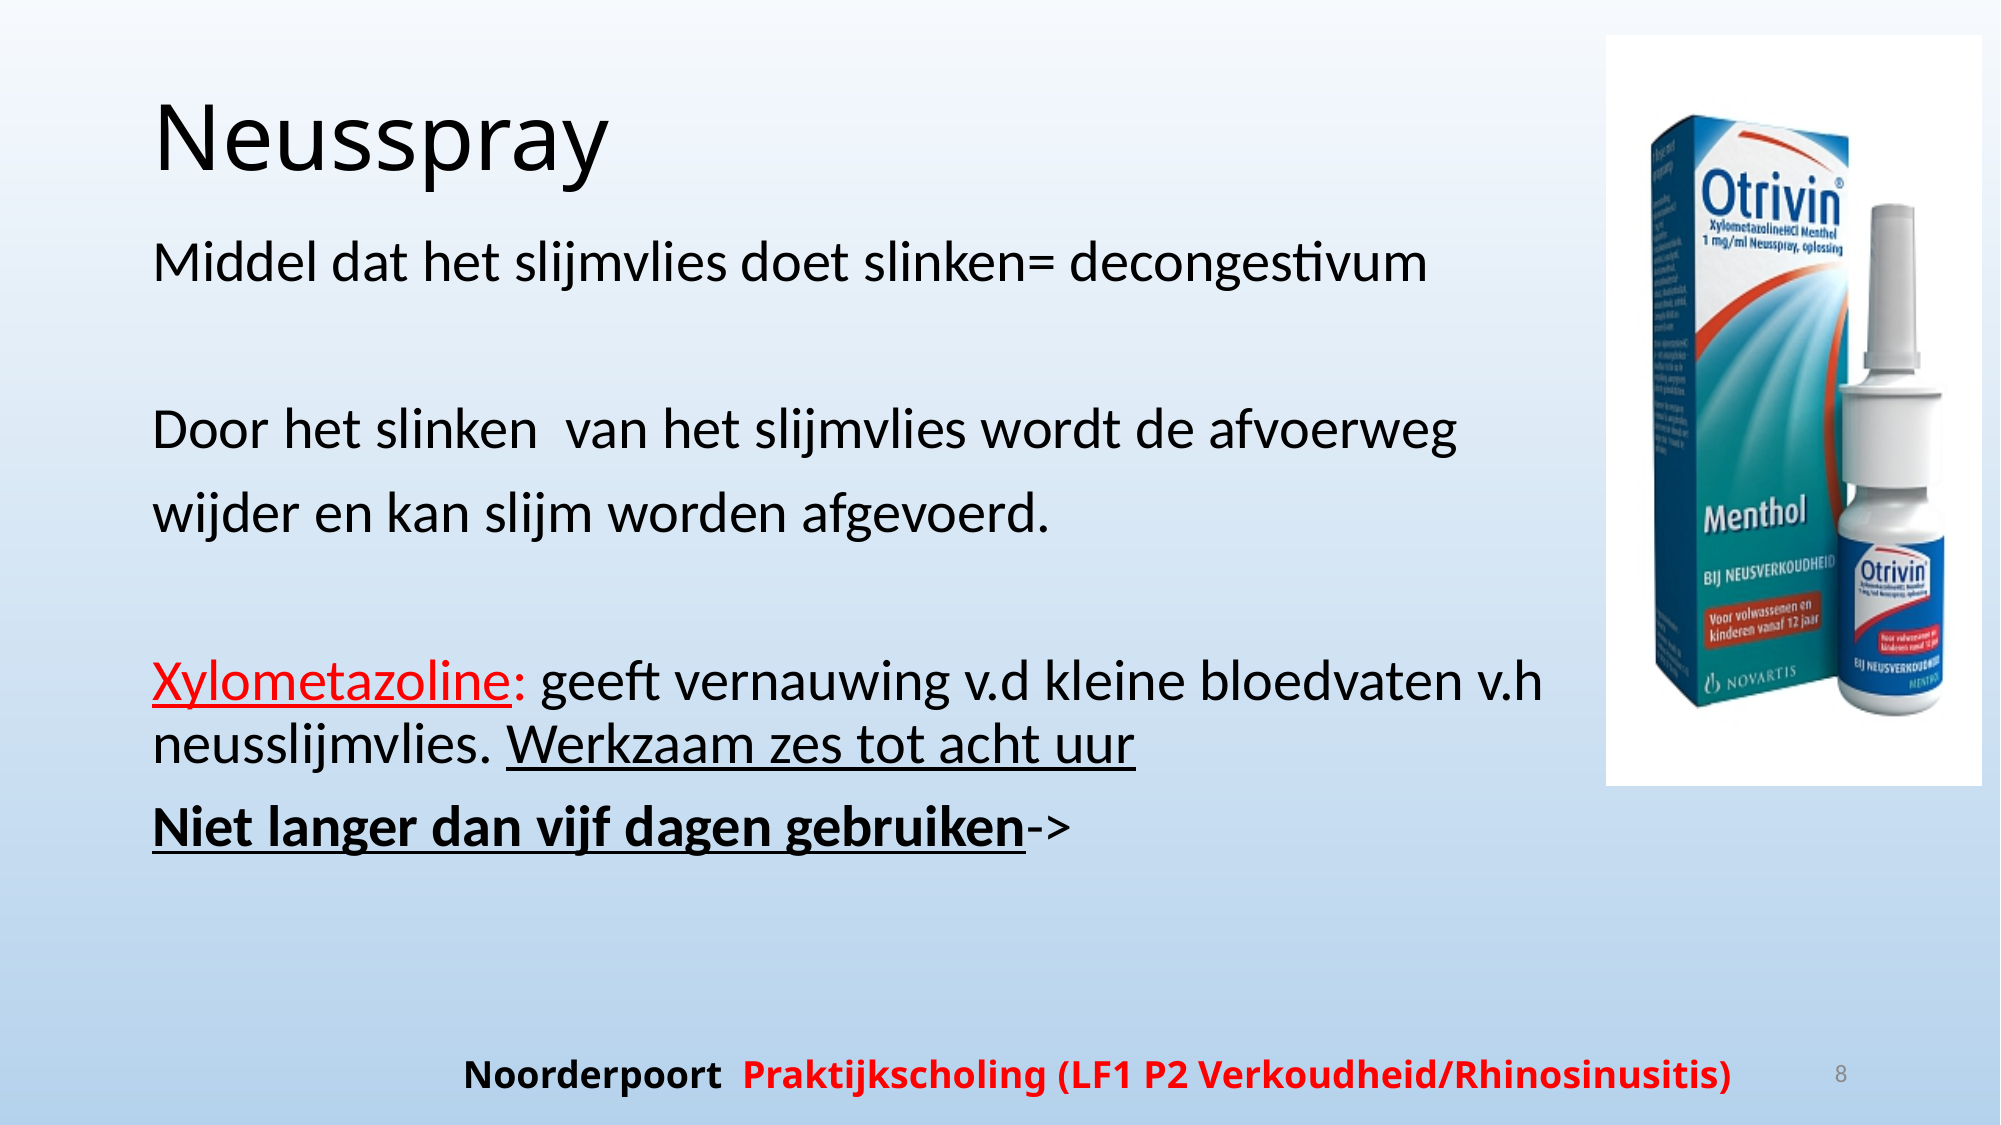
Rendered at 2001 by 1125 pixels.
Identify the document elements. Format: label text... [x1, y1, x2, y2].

text_box Noorderpoort Praktijkscholing (LF1 P2 Verkoudheid/Rhinosinusitis) [448, 1043, 1787, 1104]
list Middel dat het slijmvlies doet slinken= decongestivum Door het slinken van het slijmvlies wordt de afvoerweg wijder en kan slijm worden afgevoerd. Xylometazoline: geeft vernauwing v.d kleine bloedvaten v.h neusslijmvlies. Werkzaam zes tot acht uur Niet langer dan vijf dagen gebruiken-> [137, 223, 1863, 938]
slide_number 8 [1412, 1042, 1863, 1103]
picture [1606, 35, 1982, 786]
title Neusspray [137, 32, 1863, 223]
